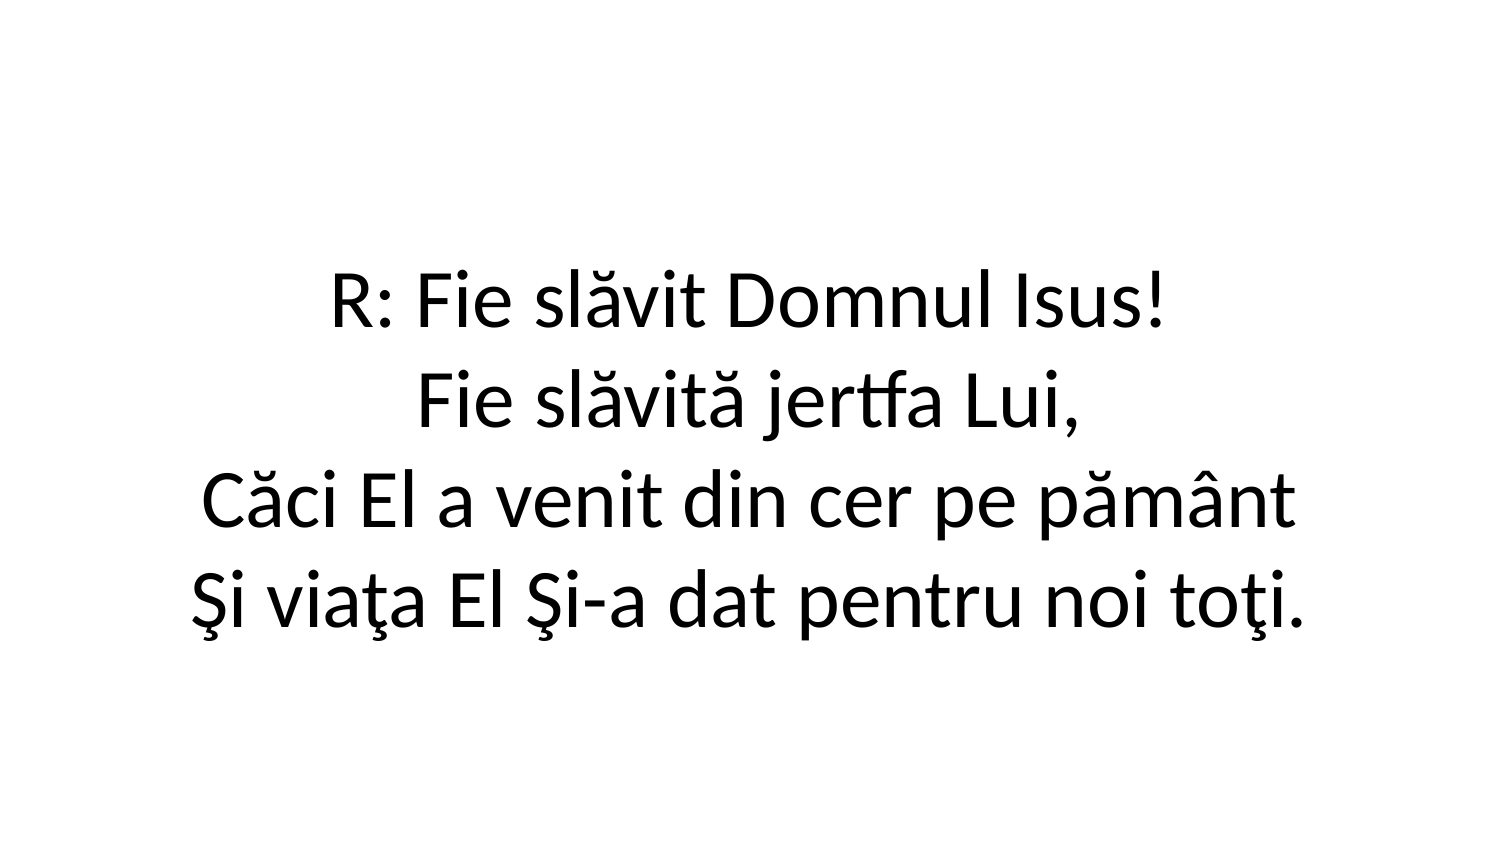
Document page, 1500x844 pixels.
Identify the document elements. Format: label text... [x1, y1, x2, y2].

text_box R: Fie slăvit Domnul Isus! Fie slăvită jertfa Lui, Căci El a venit din cer pe pământ Şi viaţa El Şi-a dat pentru noi toţi. [175, 192, 1325, 652]
